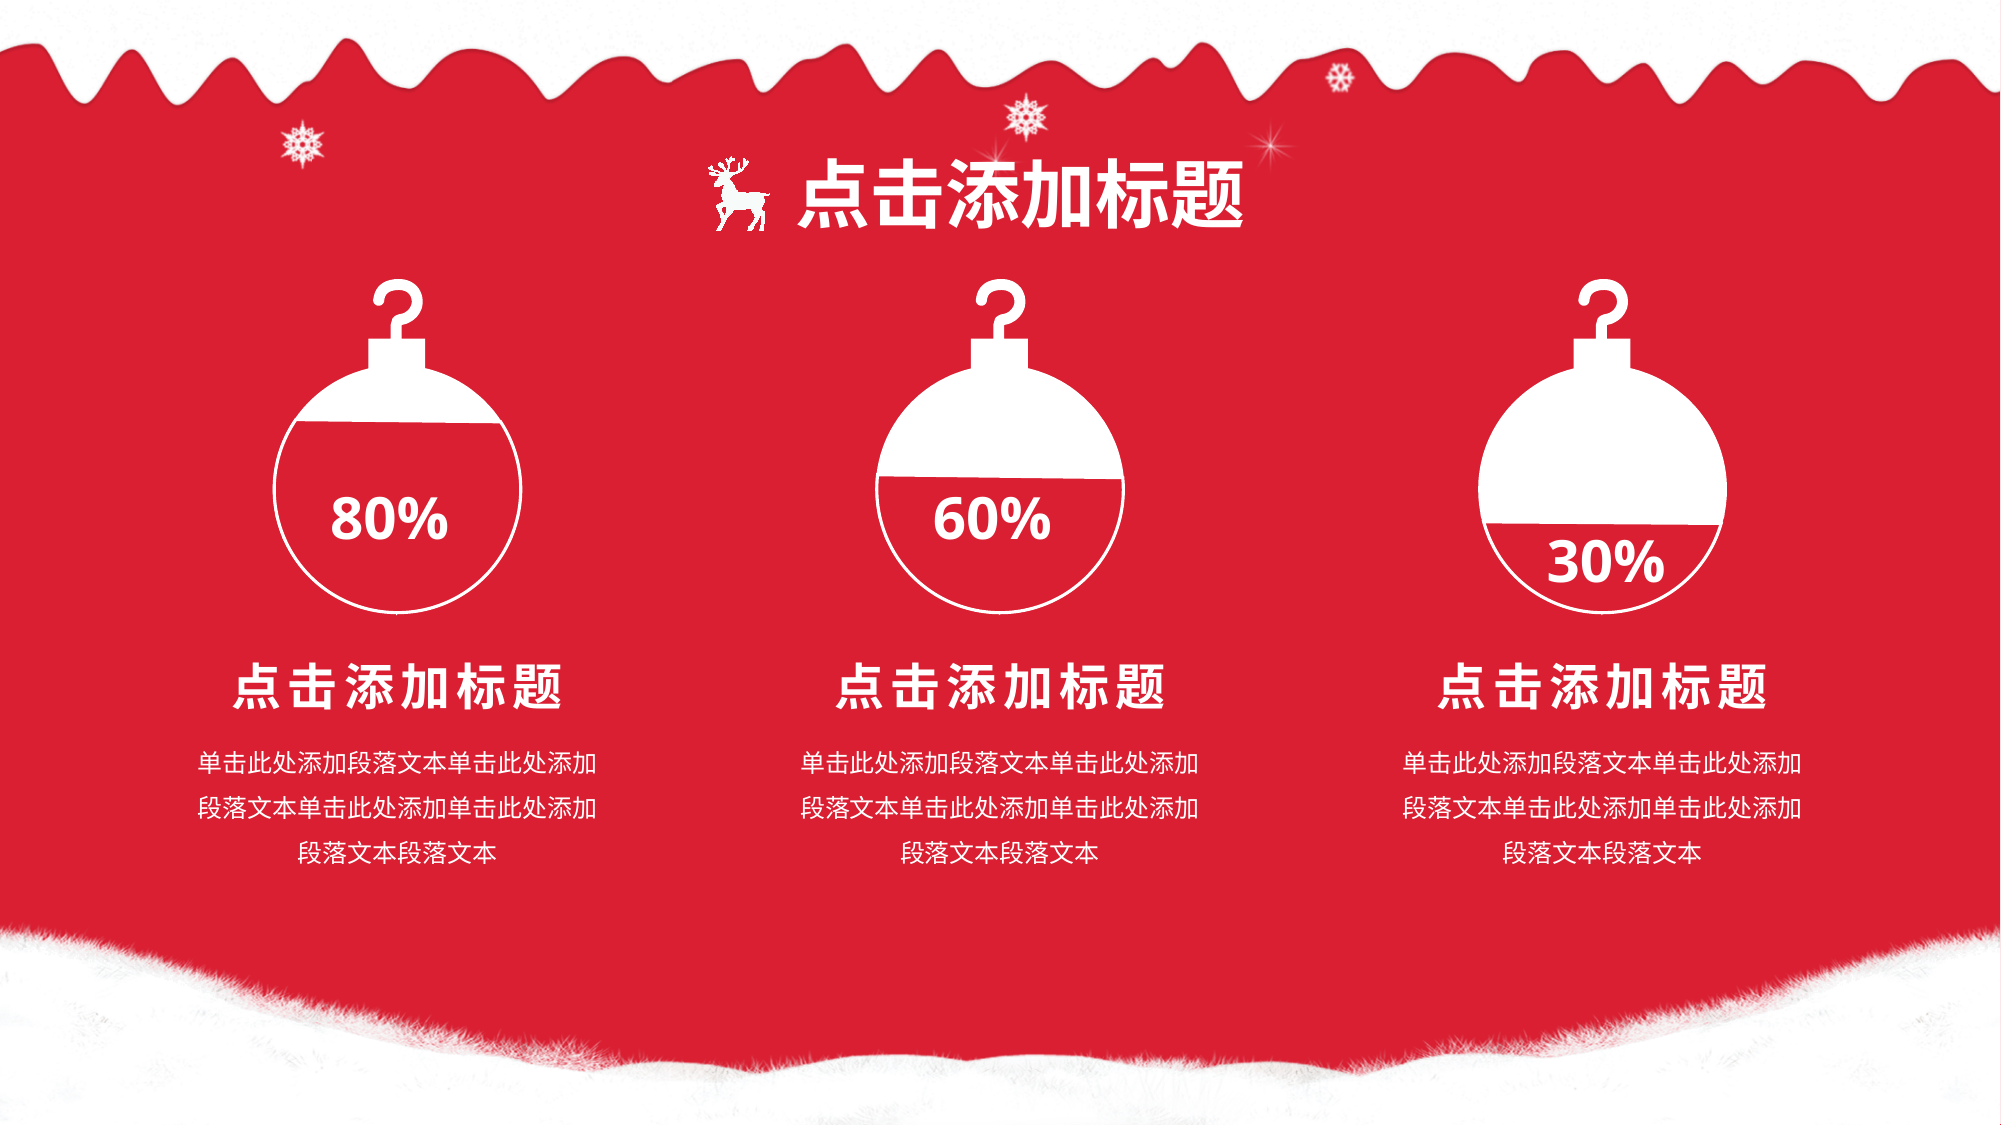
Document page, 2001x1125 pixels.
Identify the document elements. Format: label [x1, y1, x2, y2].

text_box [777, 280, 1223, 878]
picture [0, 866, 2001, 1125]
picture [0, 0, 2001, 189]
text_box [1379, 280, 1826, 878]
text_box [174, 280, 621, 878]
text_box [708, 140, 1298, 247]
